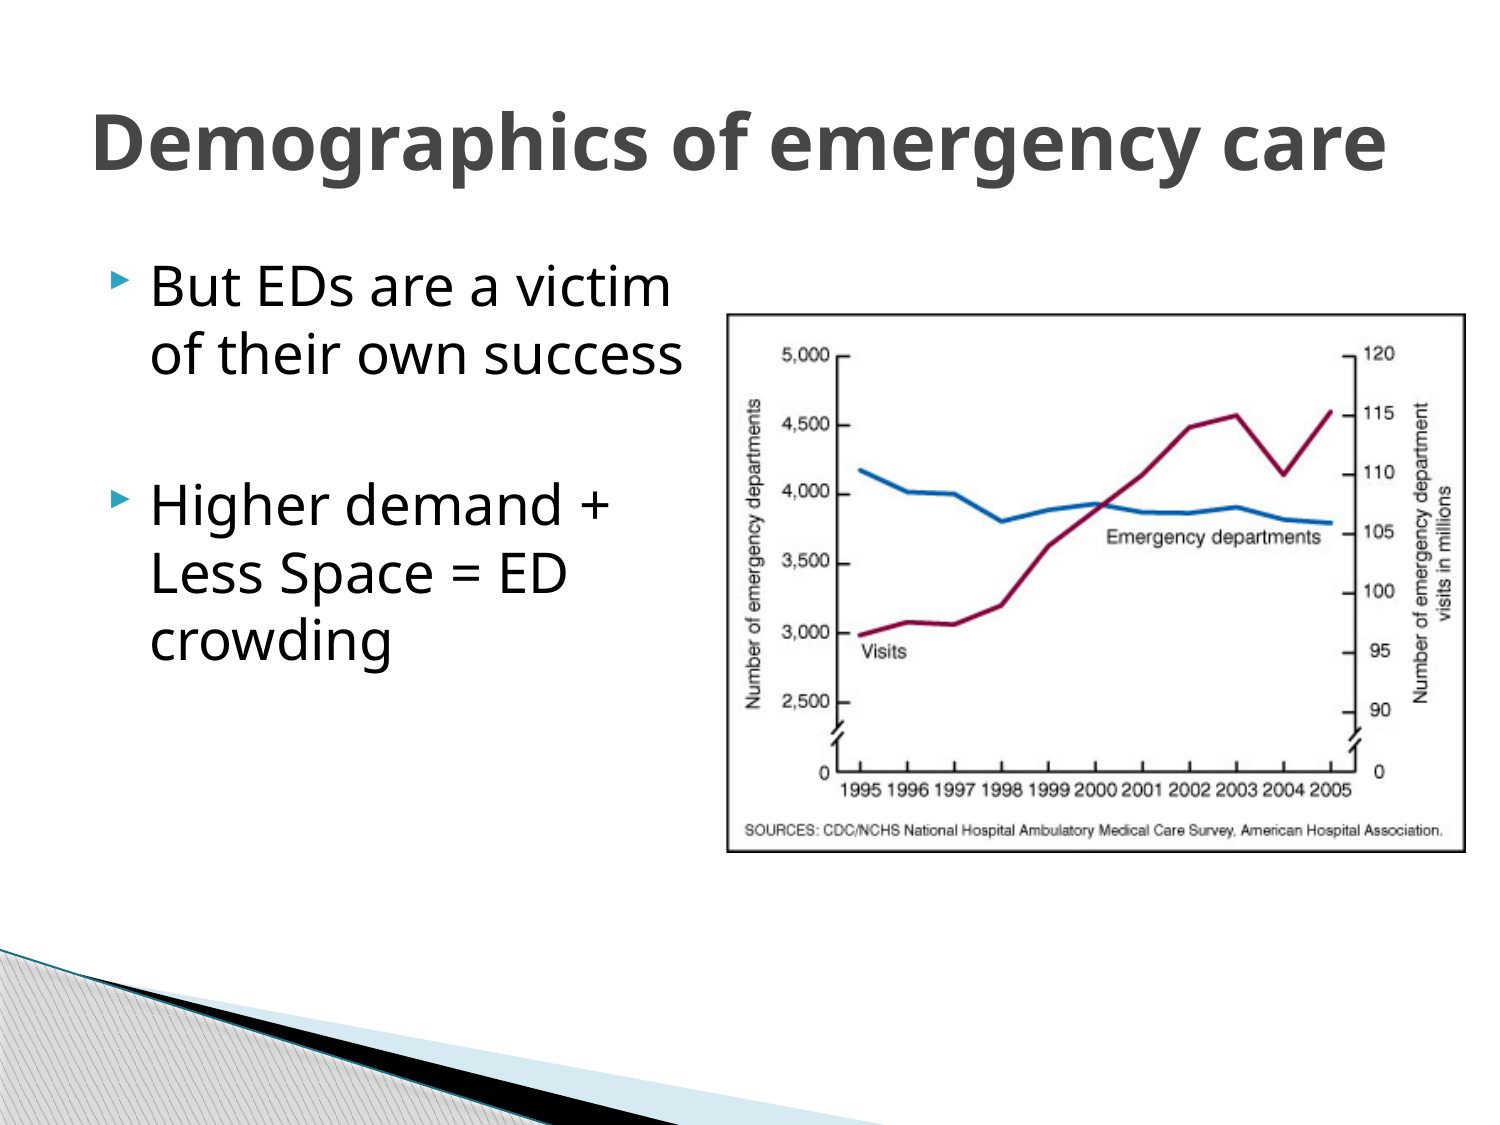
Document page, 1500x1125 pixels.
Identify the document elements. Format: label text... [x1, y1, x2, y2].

title Demographics of emergency care [75, 45, 1425, 233]
list But EDs are a victim of their own success Higher demand + Less Space = ED crowding [74, 242, 738, 986]
picture [724, 312, 1466, 853]
